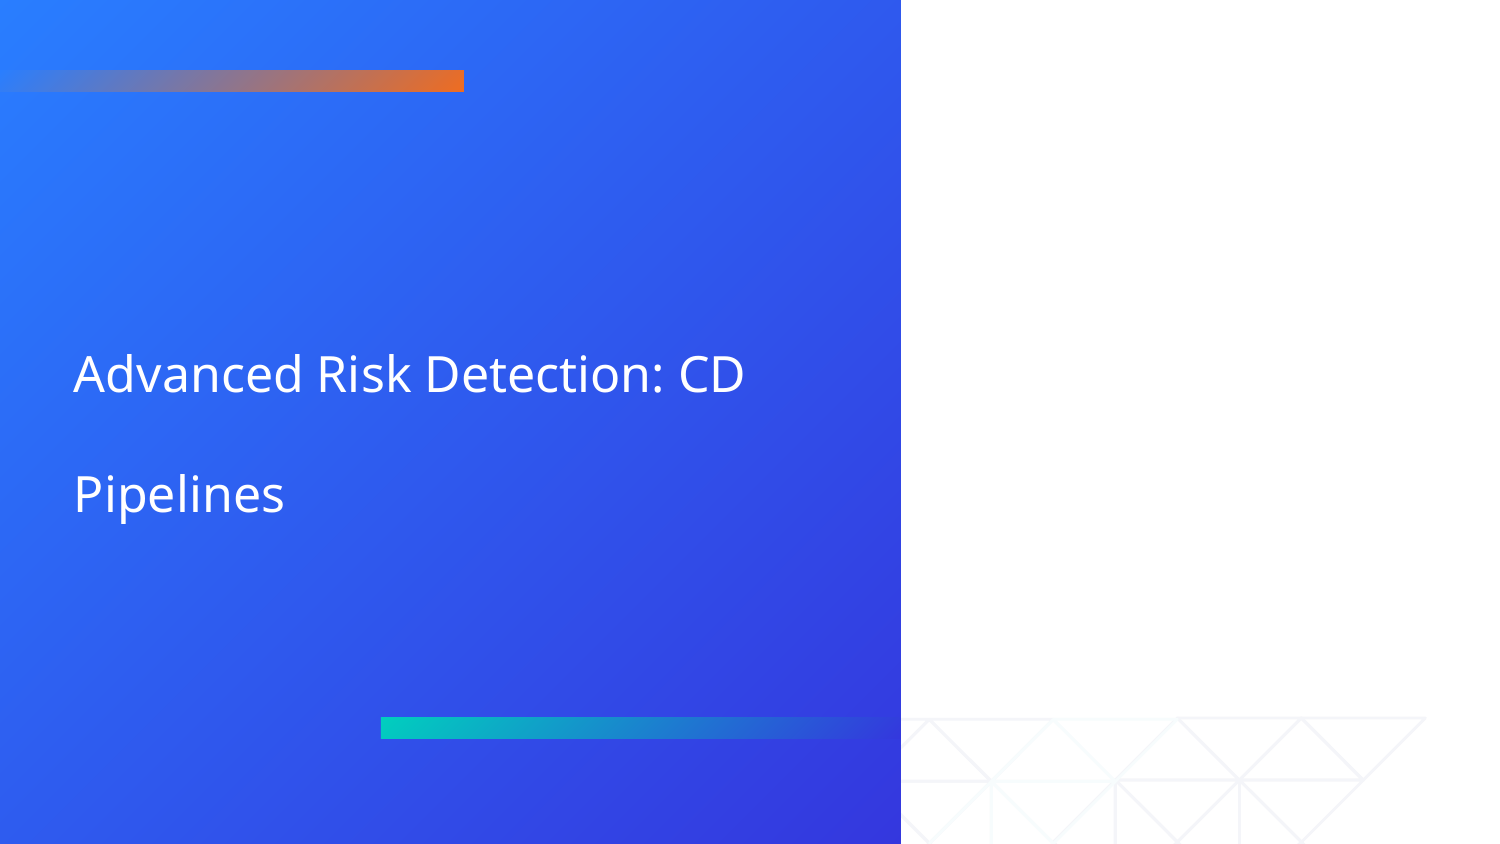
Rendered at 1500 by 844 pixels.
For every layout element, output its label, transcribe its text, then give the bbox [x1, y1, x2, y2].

text_box Advanced Risk Detection: CD Pipelines [58, 267, 825, 532]
